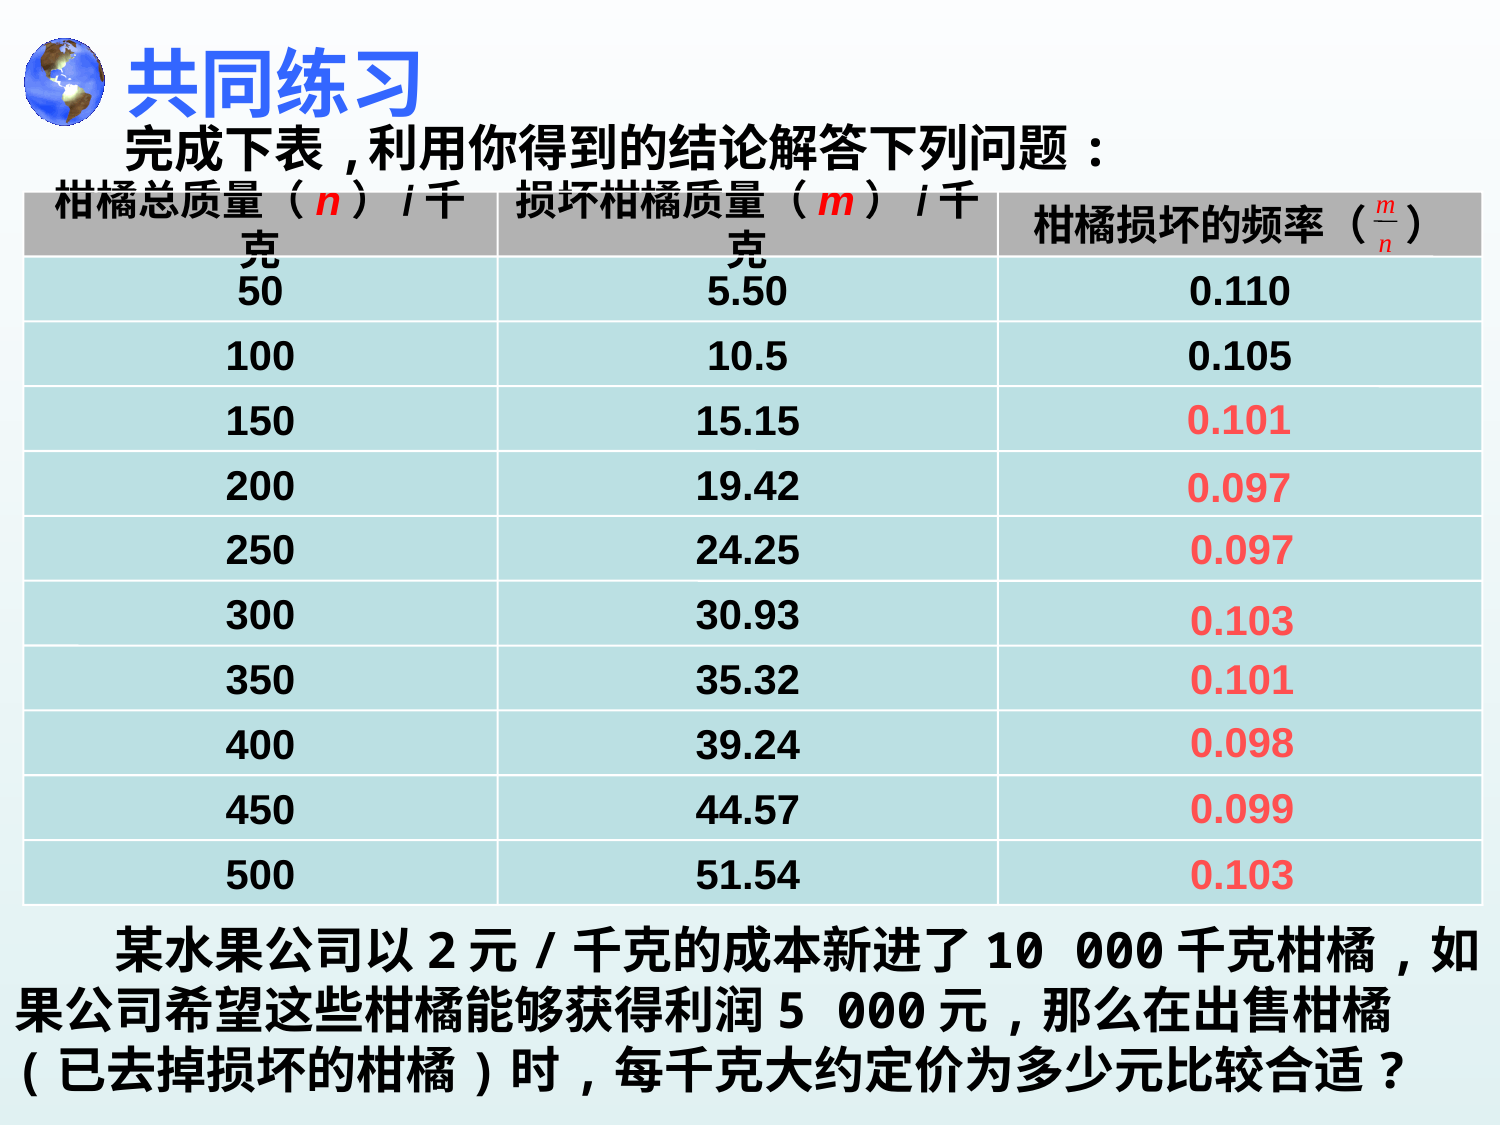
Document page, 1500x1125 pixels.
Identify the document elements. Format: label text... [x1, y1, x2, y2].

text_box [16, 28, 890, 135]
text_box 某水果公司以2元/千克的成本新进了10 000千克柑橘,如果公司希望这些柑橘能够获得利润5 000元,那么在出售柑橘(已去掉损坏的柑橘)时,每千克大约定价为多少元比较合适? [0, 911, 1500, 1106]
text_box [23, 184, 1483, 905]
text_box 完成下表, [9, 109, 253, 185]
text_box 利用你得到的结论解答下列问题: [253, 109, 1247, 184]
